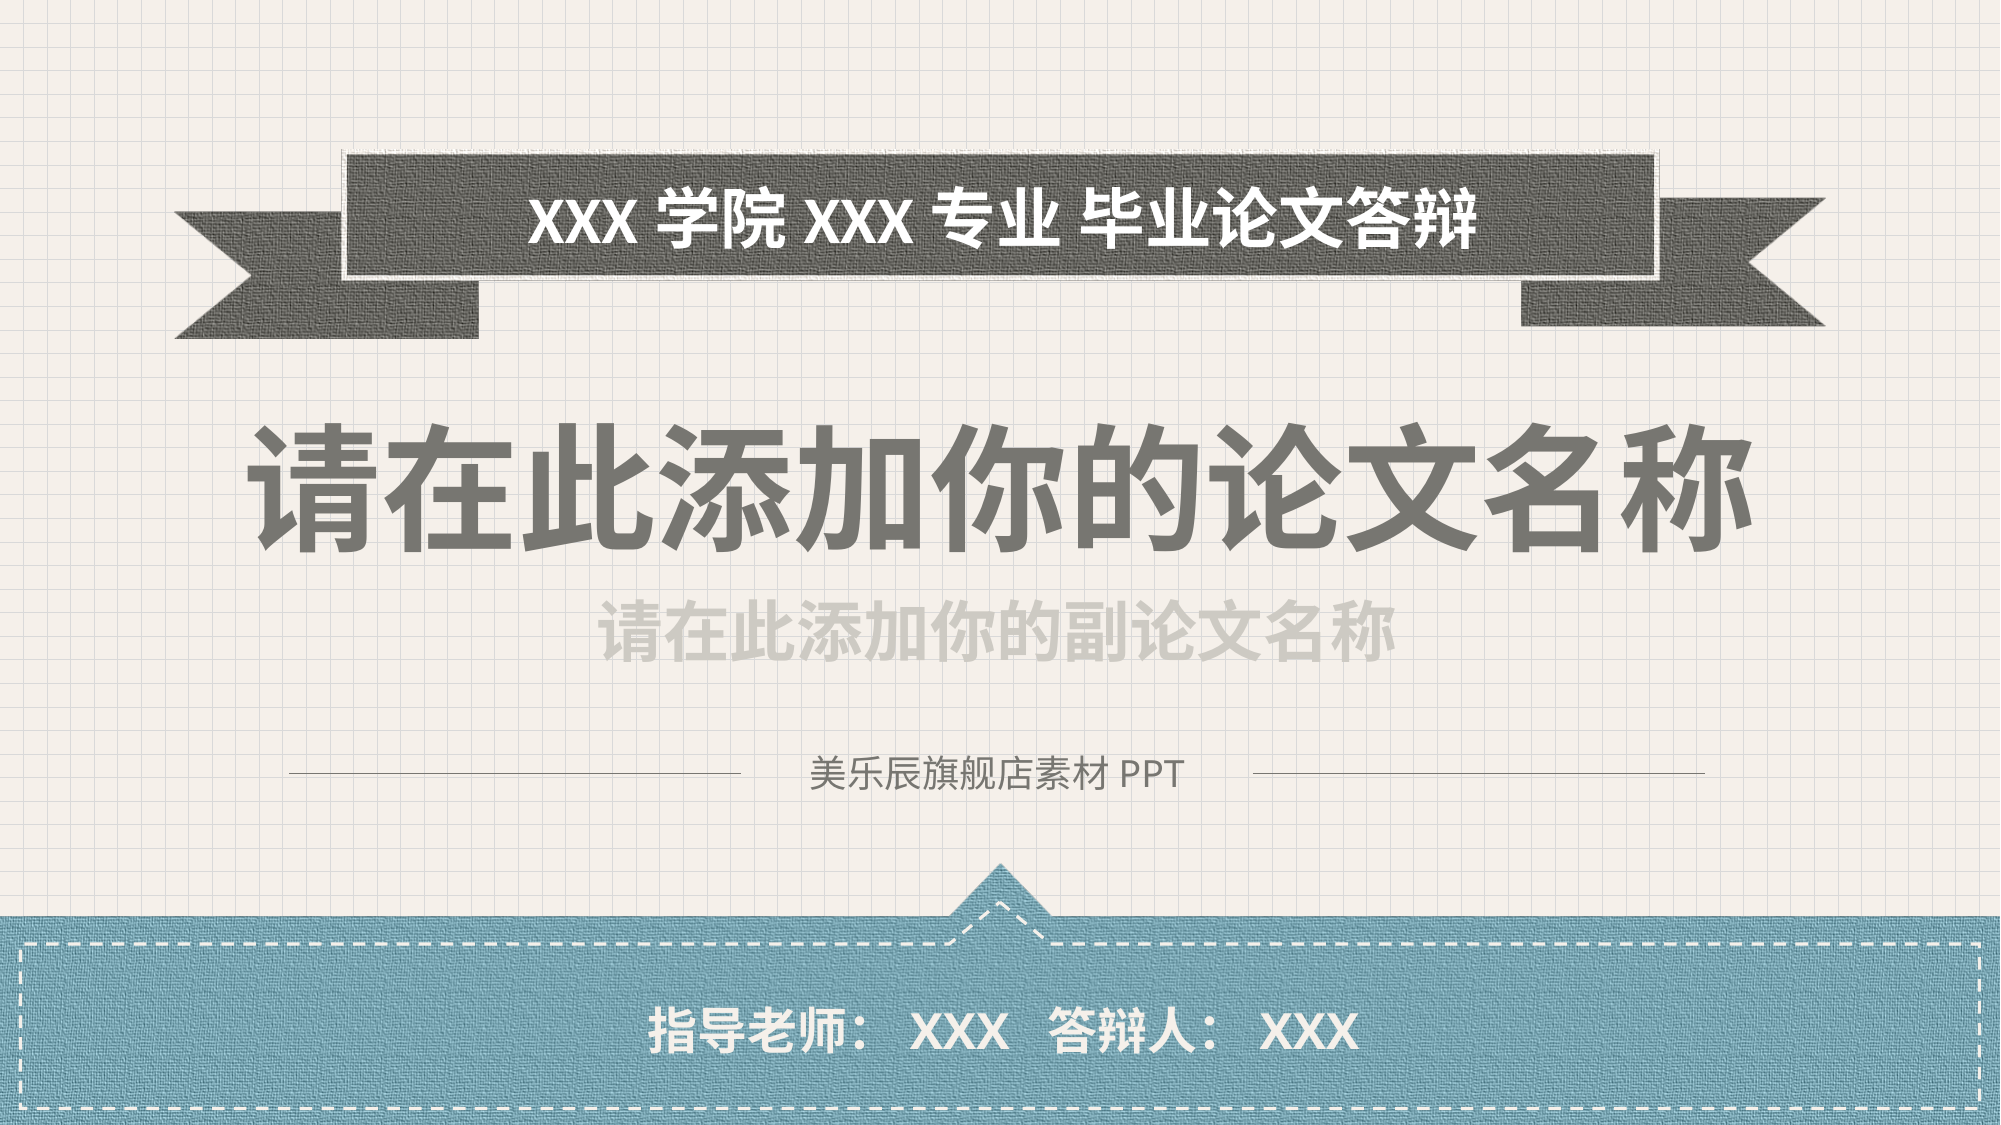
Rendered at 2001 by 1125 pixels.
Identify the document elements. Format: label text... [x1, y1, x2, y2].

text_box 请在此添加你的副论文名称 [581, 582, 1413, 677]
picture [174, 149, 1826, 339]
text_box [289, 743, 1706, 804]
text_box 请在此添加你的论文名称 [228, 395, 1772, 576]
picture [0, 863, 2000, 1125]
